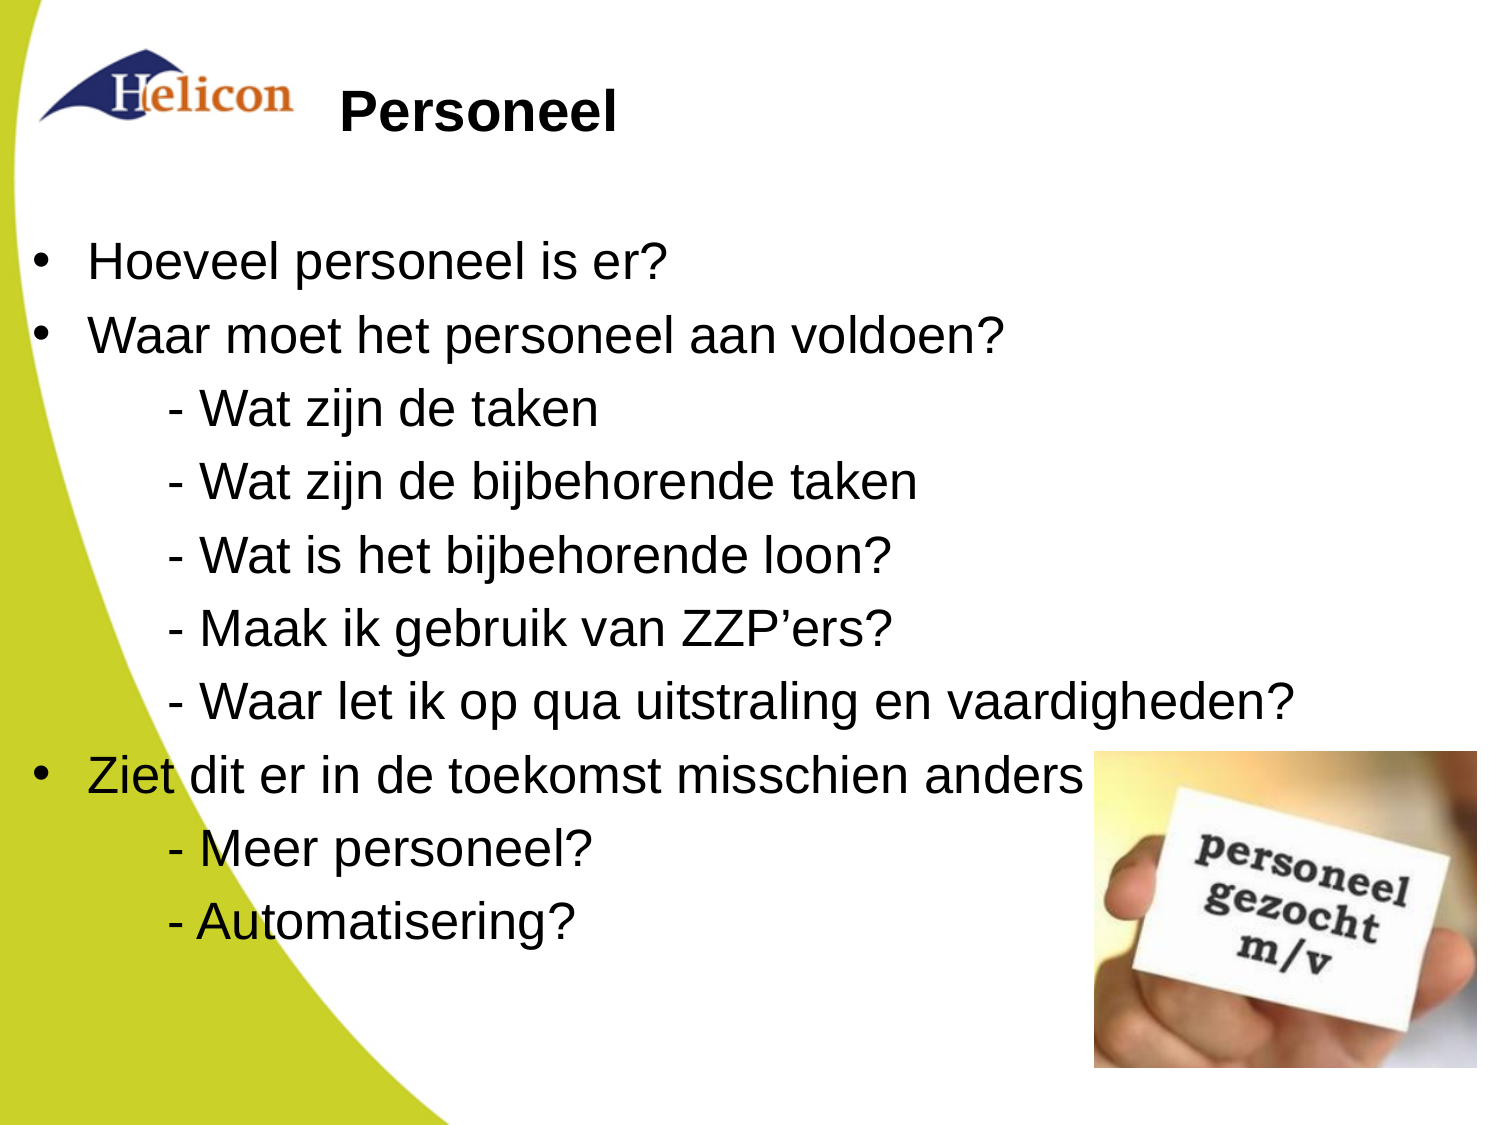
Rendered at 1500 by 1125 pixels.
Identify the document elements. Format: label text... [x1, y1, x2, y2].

list Hoeveel personeel is er? Waar moet het personeel aan voldoen? - Wat zijn de taken - Wat zijn de bijbehorende taken - Wat is het bijbehorende loon? - Maak ik gebruik van ZZP’ers? - Waar let ik op qua uitstraling en vaardigheden? Ziet dit er in de toekomst misschien anders uit? - Meer personeel? - Automatisering? [17, 219, 1390, 963]
title Personeel [324, 54, 1415, 161]
picture [0, 0, 1500, 1125]
